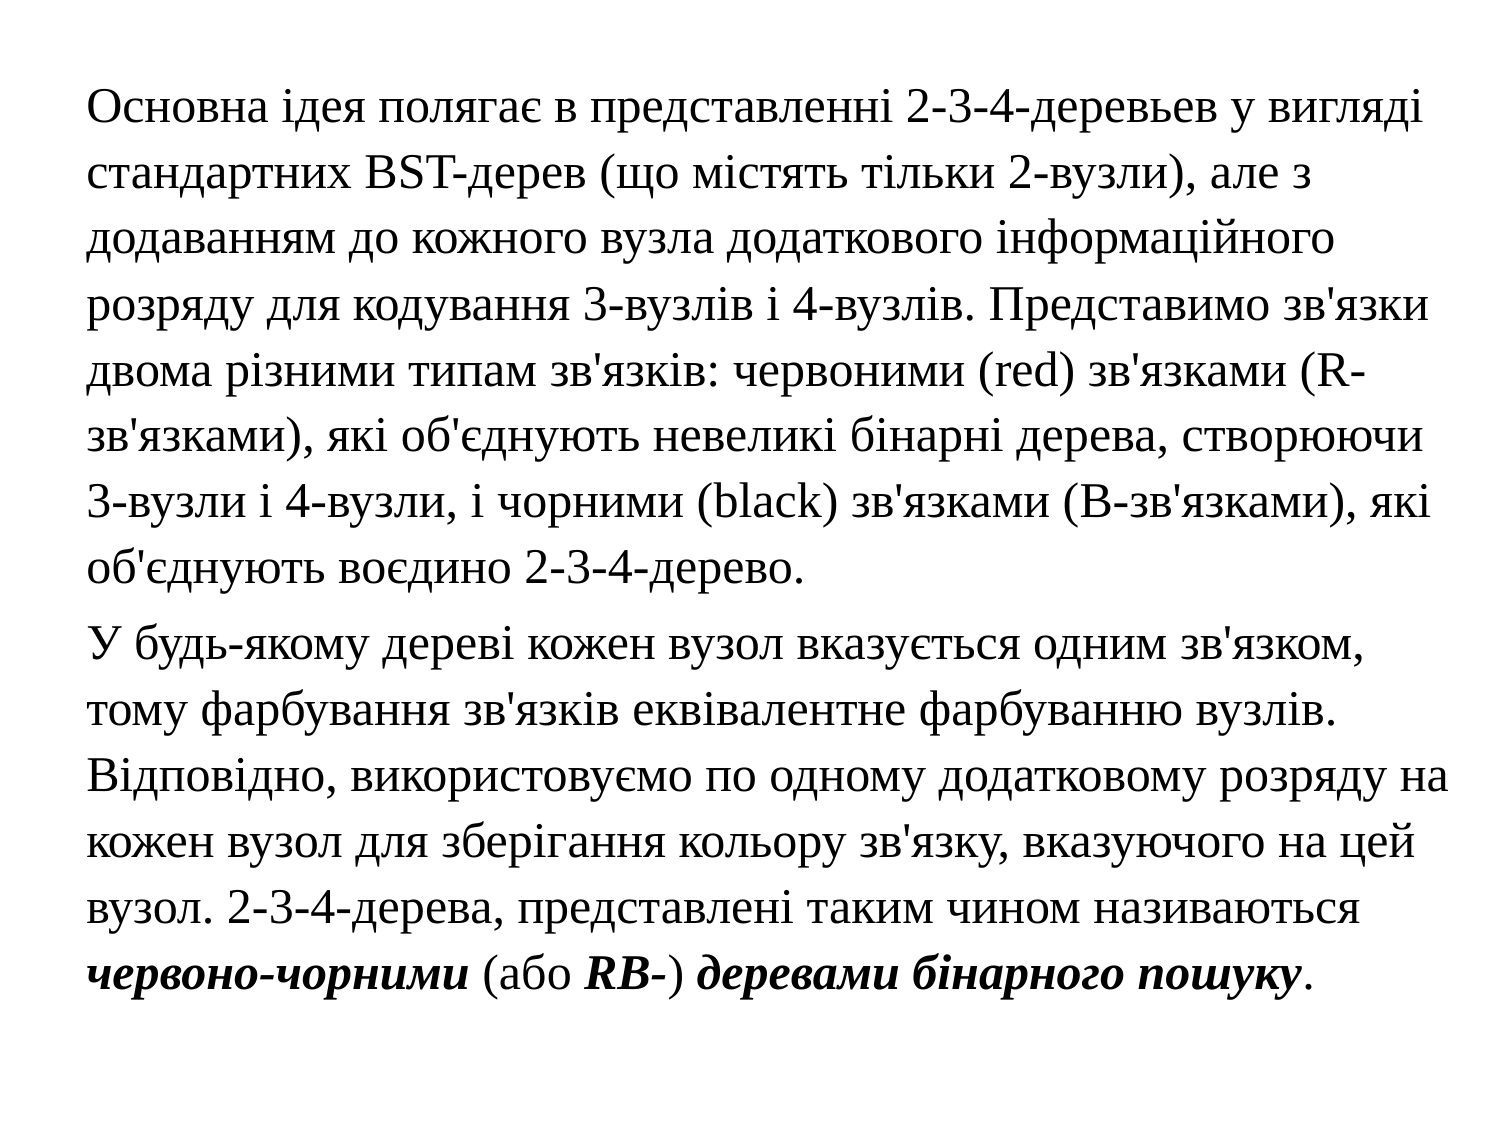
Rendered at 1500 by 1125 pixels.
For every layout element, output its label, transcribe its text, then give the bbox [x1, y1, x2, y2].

list Основна ідея полягає в представленні 2-3-4-деревьев у вигляді стандартних BST-дерев (що містять тільки 2-вузли), але з додаванням до кожного вузла додаткового інформаційного розряду для кодування 3-вузлів і 4-вузлів. Представимо зв'язки двома різними типам зв'язків: червоними (red) зв'язками (R-зв'язками), які об'єднують невеликі бінарні дерева, створюючи 3-вузли і 4-вузли, і чорними (black) зв'язками (В-зв'язками), які об'єднують воєдино 2-3-4-дерево. У будь-якому дереві кожен вузол вказується одним зв'язком, тому фарбування зв'язків еквівалентне фарбуванню вузлів. Відповідно, використовуємо по одному додатковому розряду на кожен вузол для зберігання кольору зв'язку, вказуючого на цей вузол. 2-3-4-дерева, представлені таким чином називаються червоно-чорними (або RB-) деревами бінарного пошуку. [0, 58, 1500, 1125]
